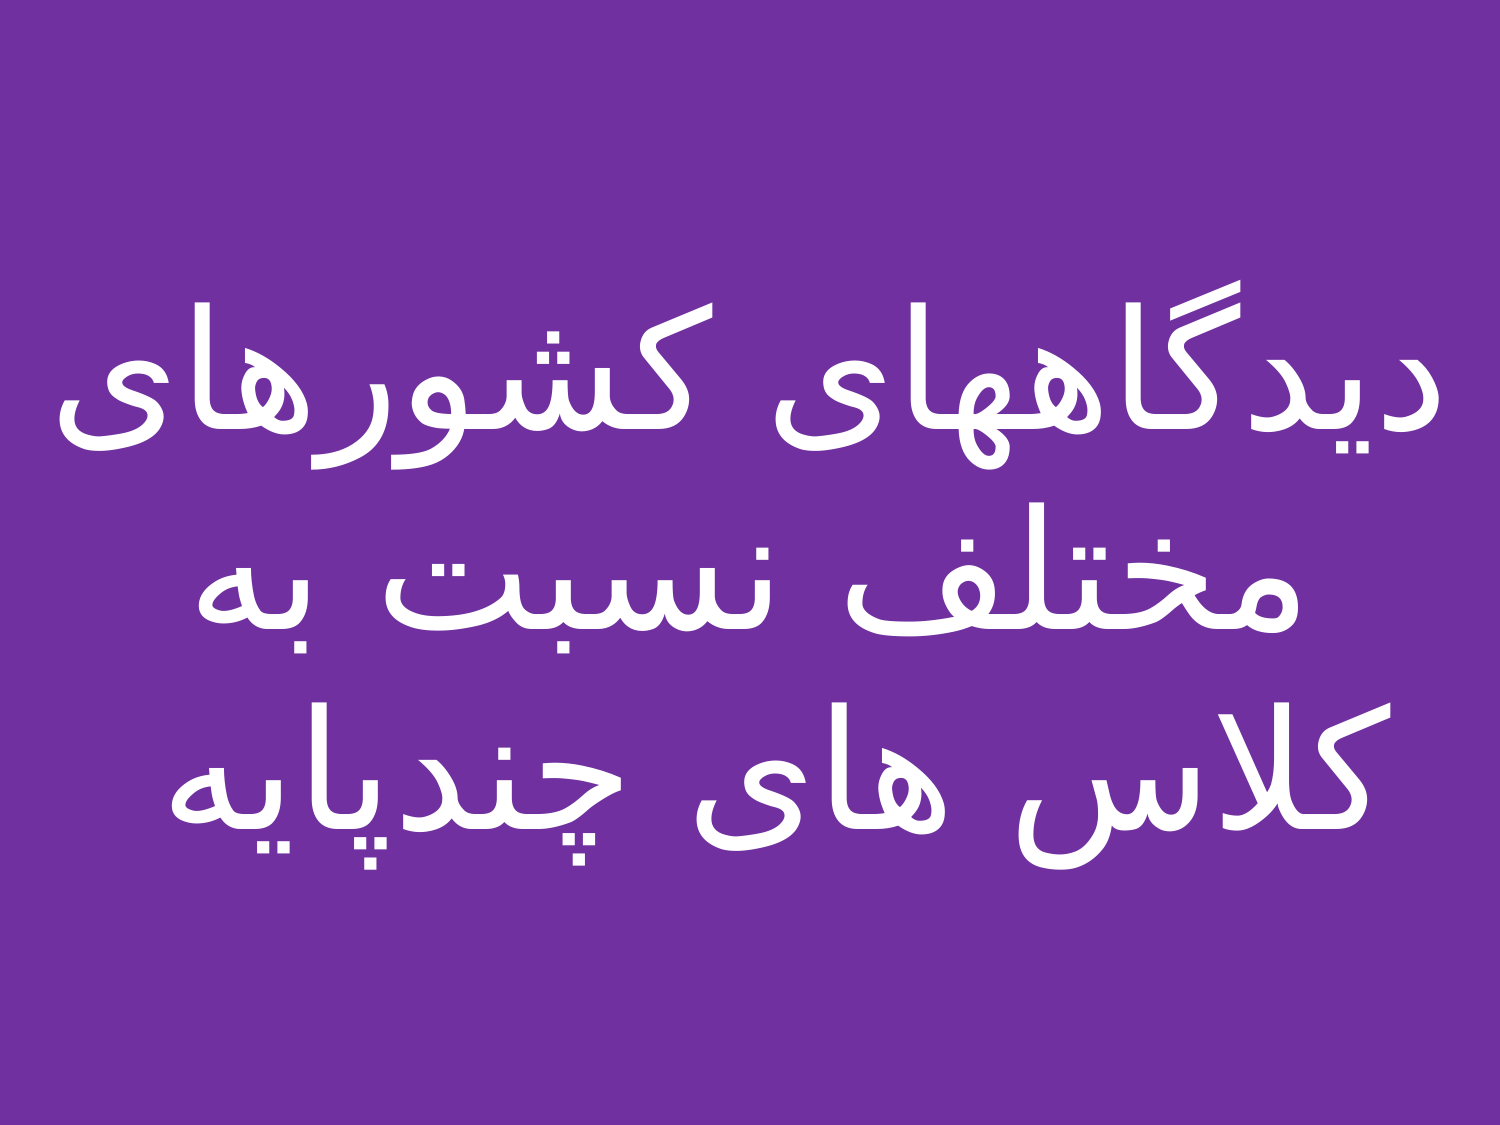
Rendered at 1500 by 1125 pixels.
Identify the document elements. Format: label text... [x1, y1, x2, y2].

text_box دیدگاههای کشورهای مختلف نسبت به کلاس های چندپایه [0, 0, 1500, 1125]
